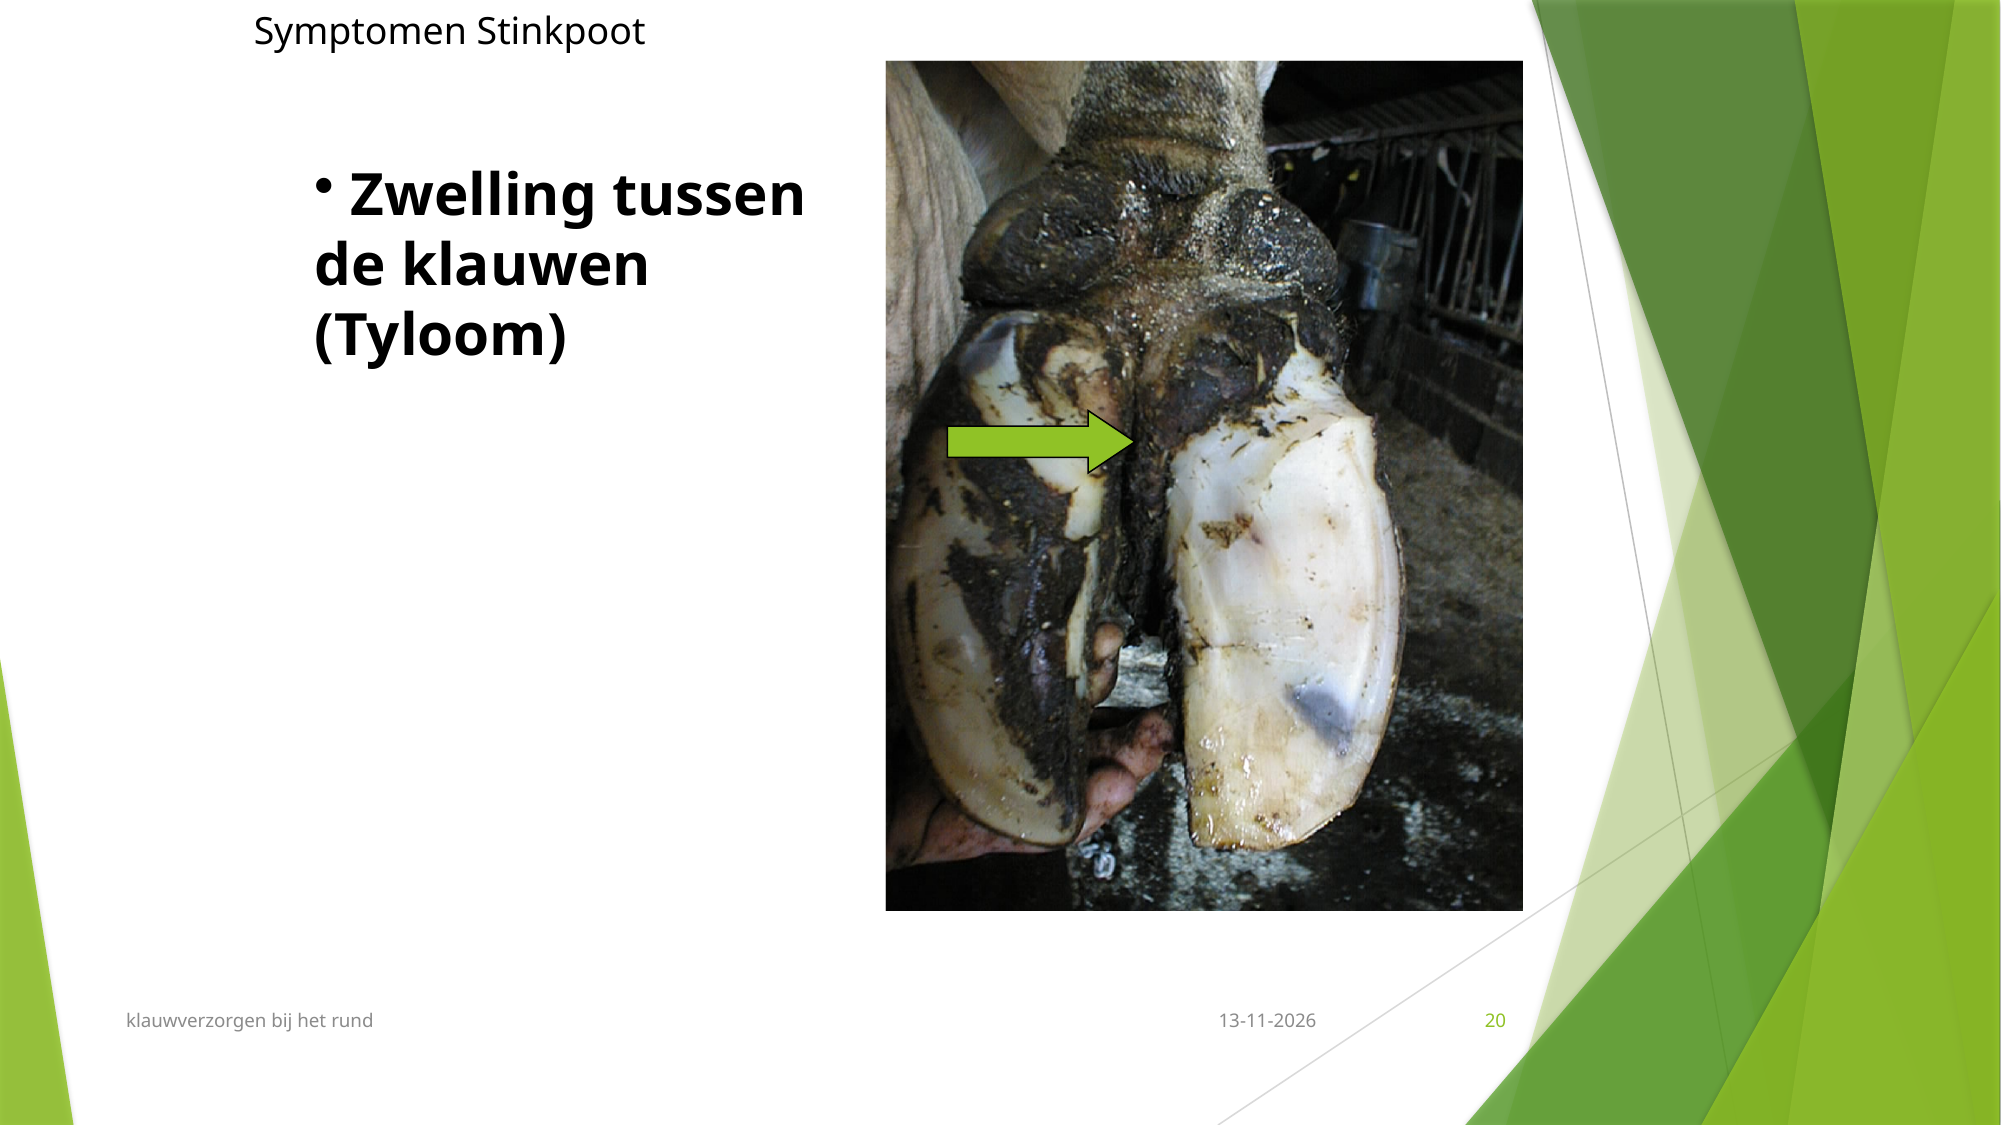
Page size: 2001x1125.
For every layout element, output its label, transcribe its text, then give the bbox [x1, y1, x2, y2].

picture [886, 62, 1523, 166]
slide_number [1181, 991, 1332, 1051]
picture [886, 805, 1523, 910]
slide_number 20 [1409, 991, 1522, 1051]
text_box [778, 166, 1630, 805]
text_box Zwelling tussen de klauwen (Tyloom) [300, 149, 857, 375]
footer klauwverzorgen bij het rund [111, 991, 1145, 1051]
text_box Symptomen Stinkpoot [238, 0, 661, 60]
